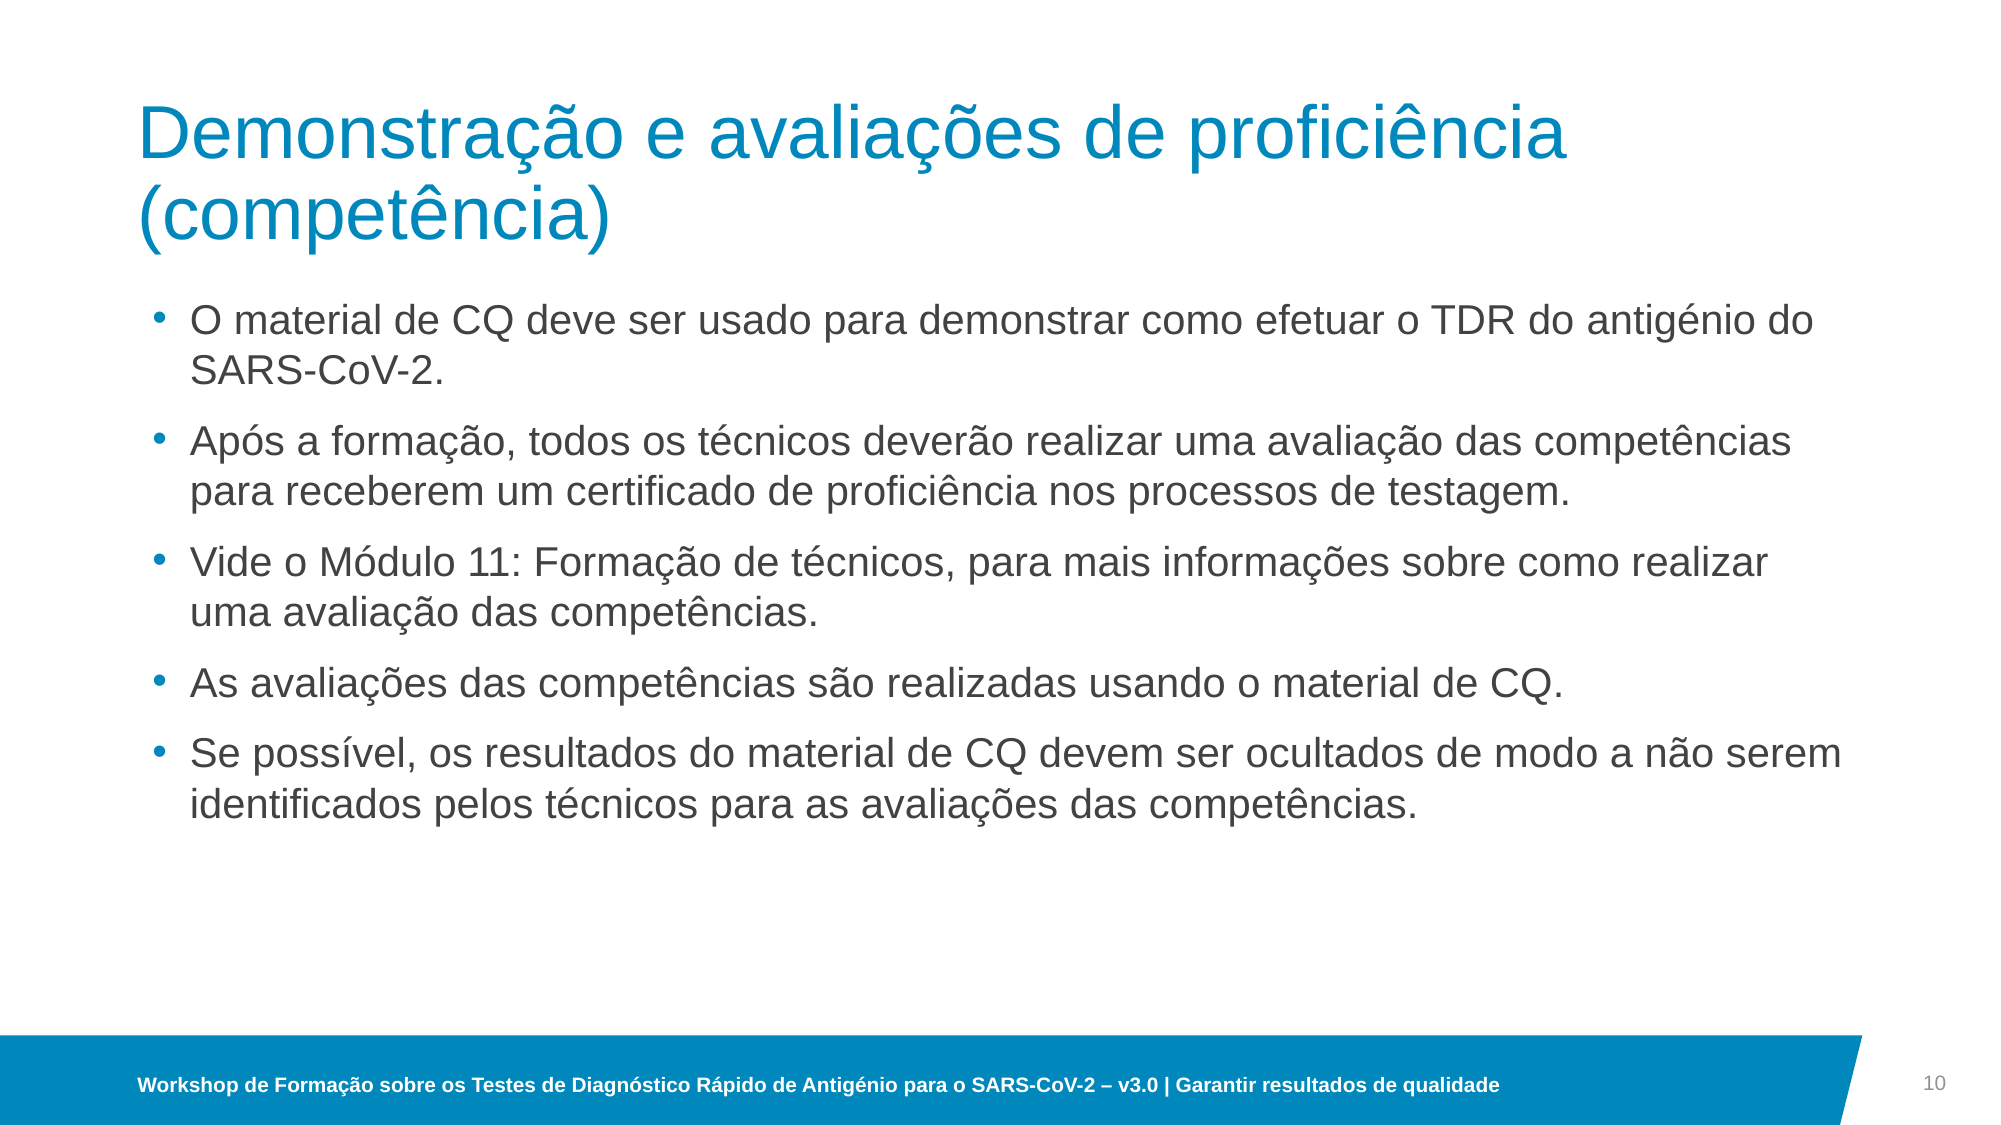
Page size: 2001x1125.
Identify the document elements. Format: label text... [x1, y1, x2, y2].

footer Workshop de Formação sobre os Testes de Diagnóstico Rápido de Antigénio para o SARS-CoV-2 – v3.0 | Garantir resultados de qualidade [137, 1042, 1642, 1125]
title Demonstração e avaliações de proficiência (competência) [137, 100, 1863, 256]
list O material de CQ deve ser usado para demonstrar como efetuar o TDR do antigénio do SARS-CoV-2. Após a formação, todos os técnicos deverão realizar uma avaliação das competências para receberem um certificado de proficiência nos processos de testagem. Vide o Módulo 11: Formação de técnicos, para mais informações sobre como realizar uma avaliação das competências. As avaliações das competências são realizadas usando o material de CQ. Se possível, os resultados do material de CQ devem ser ocultados de modo a não serem identificados pelos técnicos para as avaliações das competências. [137, 284, 1863, 1014]
slide_number 10 [1862, 1035, 1947, 1125]
